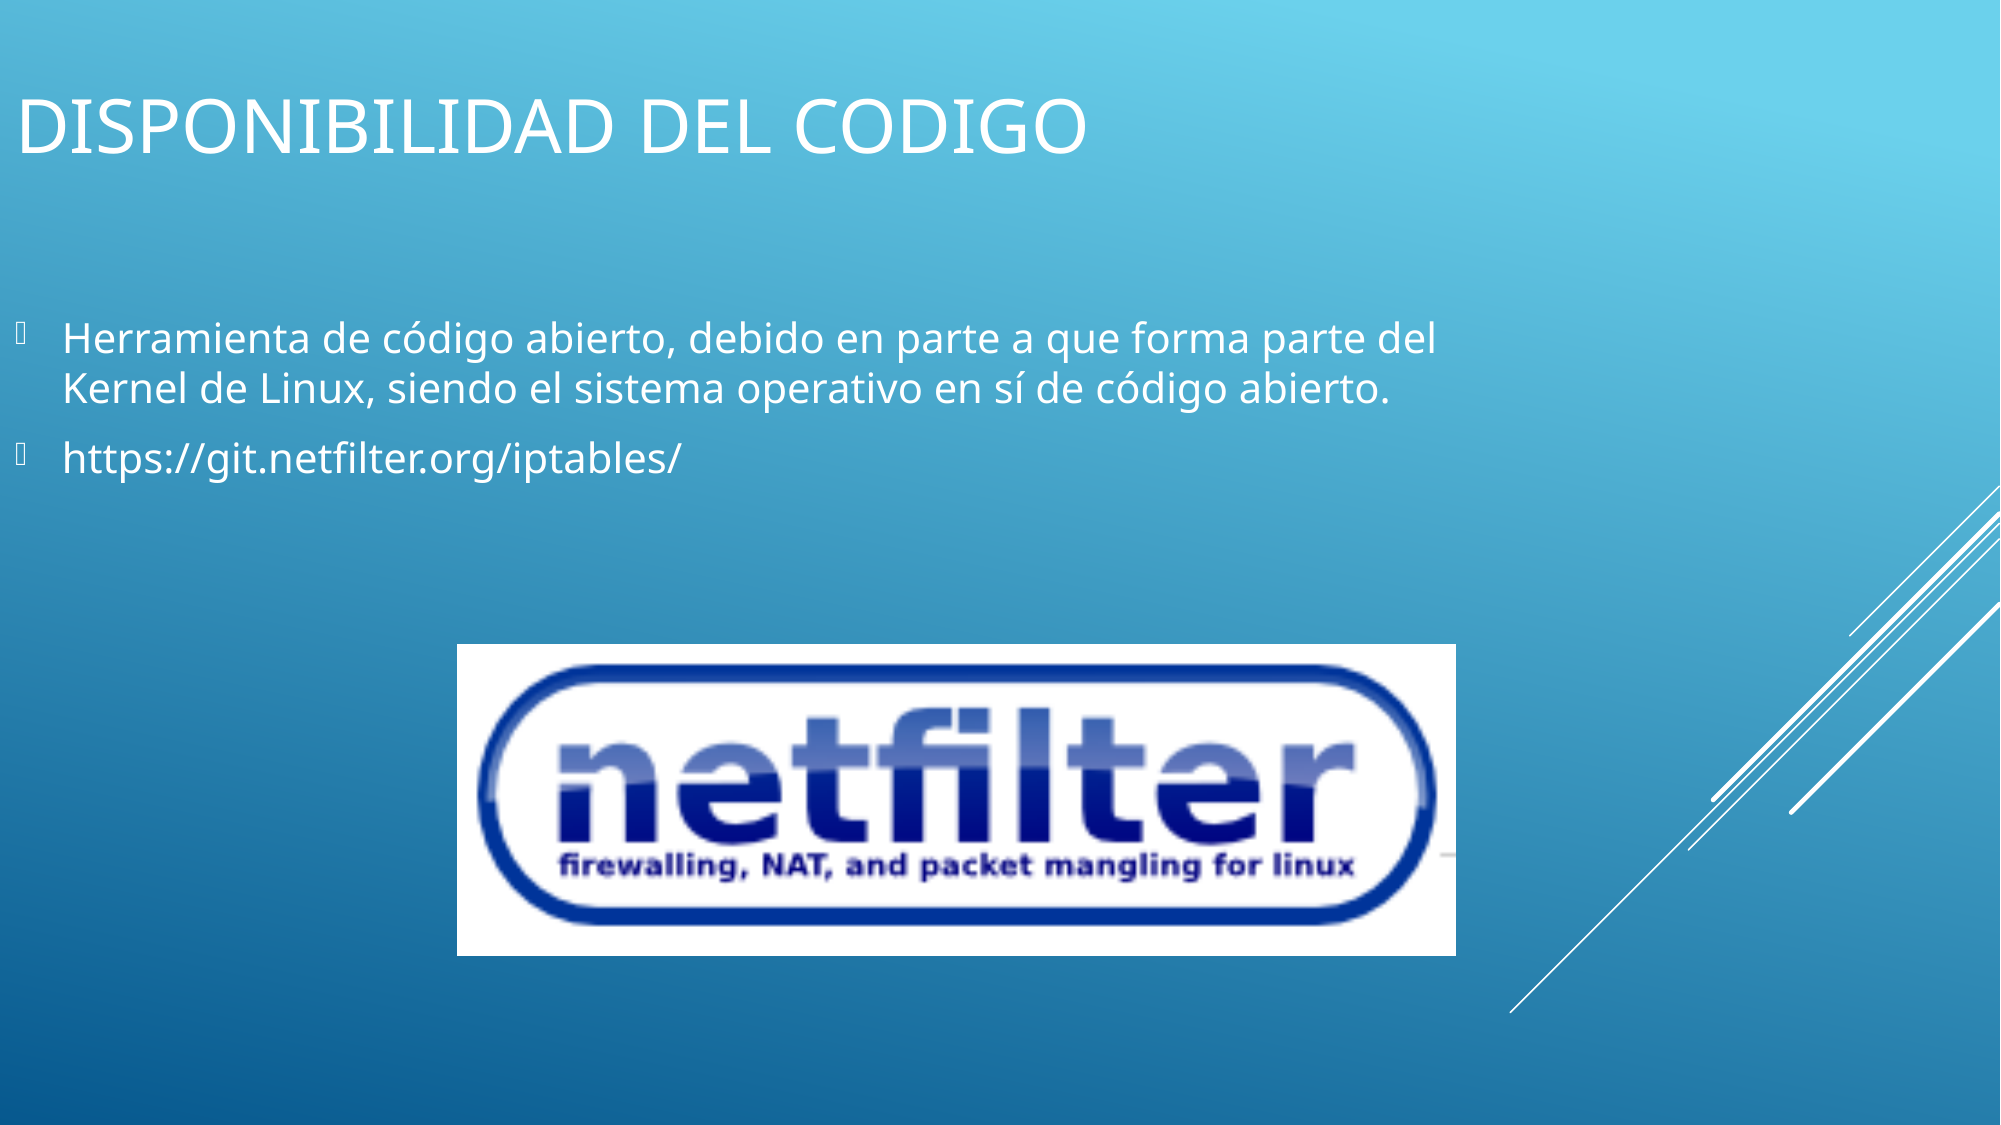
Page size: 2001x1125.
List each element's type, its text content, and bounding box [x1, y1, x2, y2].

title Disponibilidad del codigo [0, 0, 1400, 248]
picture [456, 644, 1457, 956]
list Herramienta de código abierto, debido en parte a que forma parte del Kernel de Linux, siendo el sistema operativo en sí de código abierto. https://git.netfilter.org/iptables/ [0, 229, 1508, 565]
